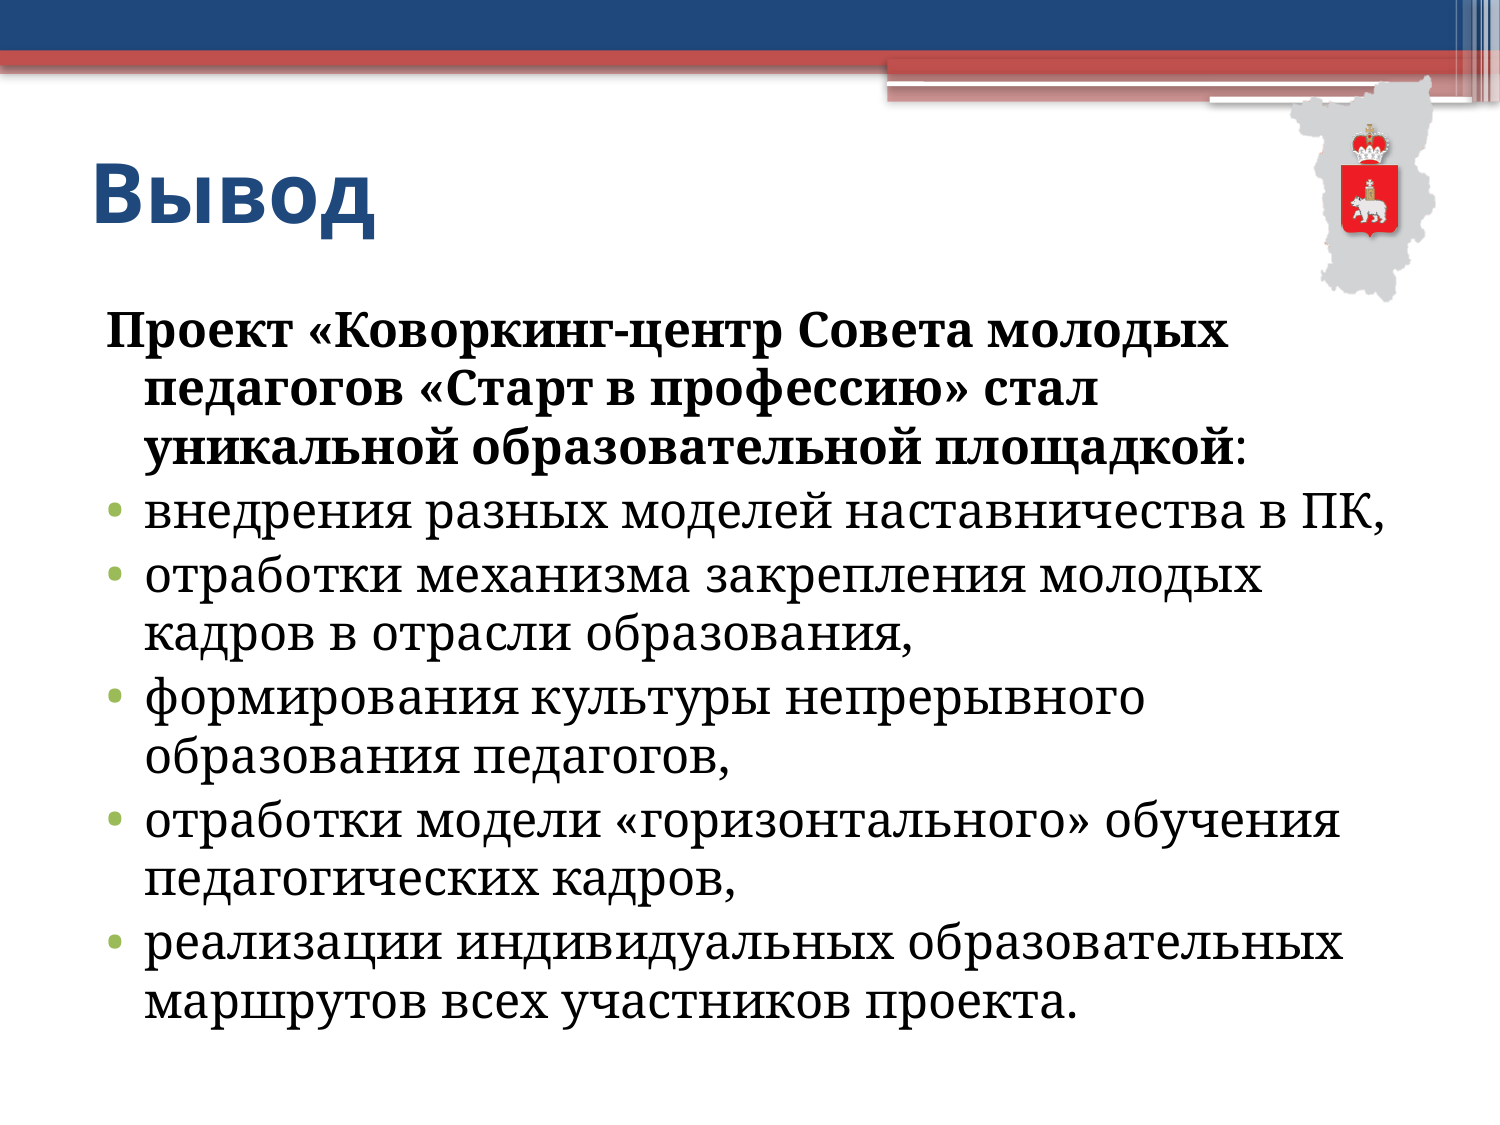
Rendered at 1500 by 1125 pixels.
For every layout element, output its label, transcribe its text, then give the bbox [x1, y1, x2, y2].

list Проект «Коворкинг-центр Совета молодых педагогов «Старт в профессию» стал уникальной образовательной площадкой: внедрения разных моделей наставничества в ПК, отработки механизма закрепления молодых кадров в отрасли образования, формирования культуры непрерывного образования педагогов, отработки модели «горизонтального» обучения педагогических кадров, реализации индивидуальных образовательных маршрутов всех участников проекта. [75, 290, 1425, 1079]
title Вывод [75, 125, 1227, 256]
picture [1234, 0, 1500, 345]
